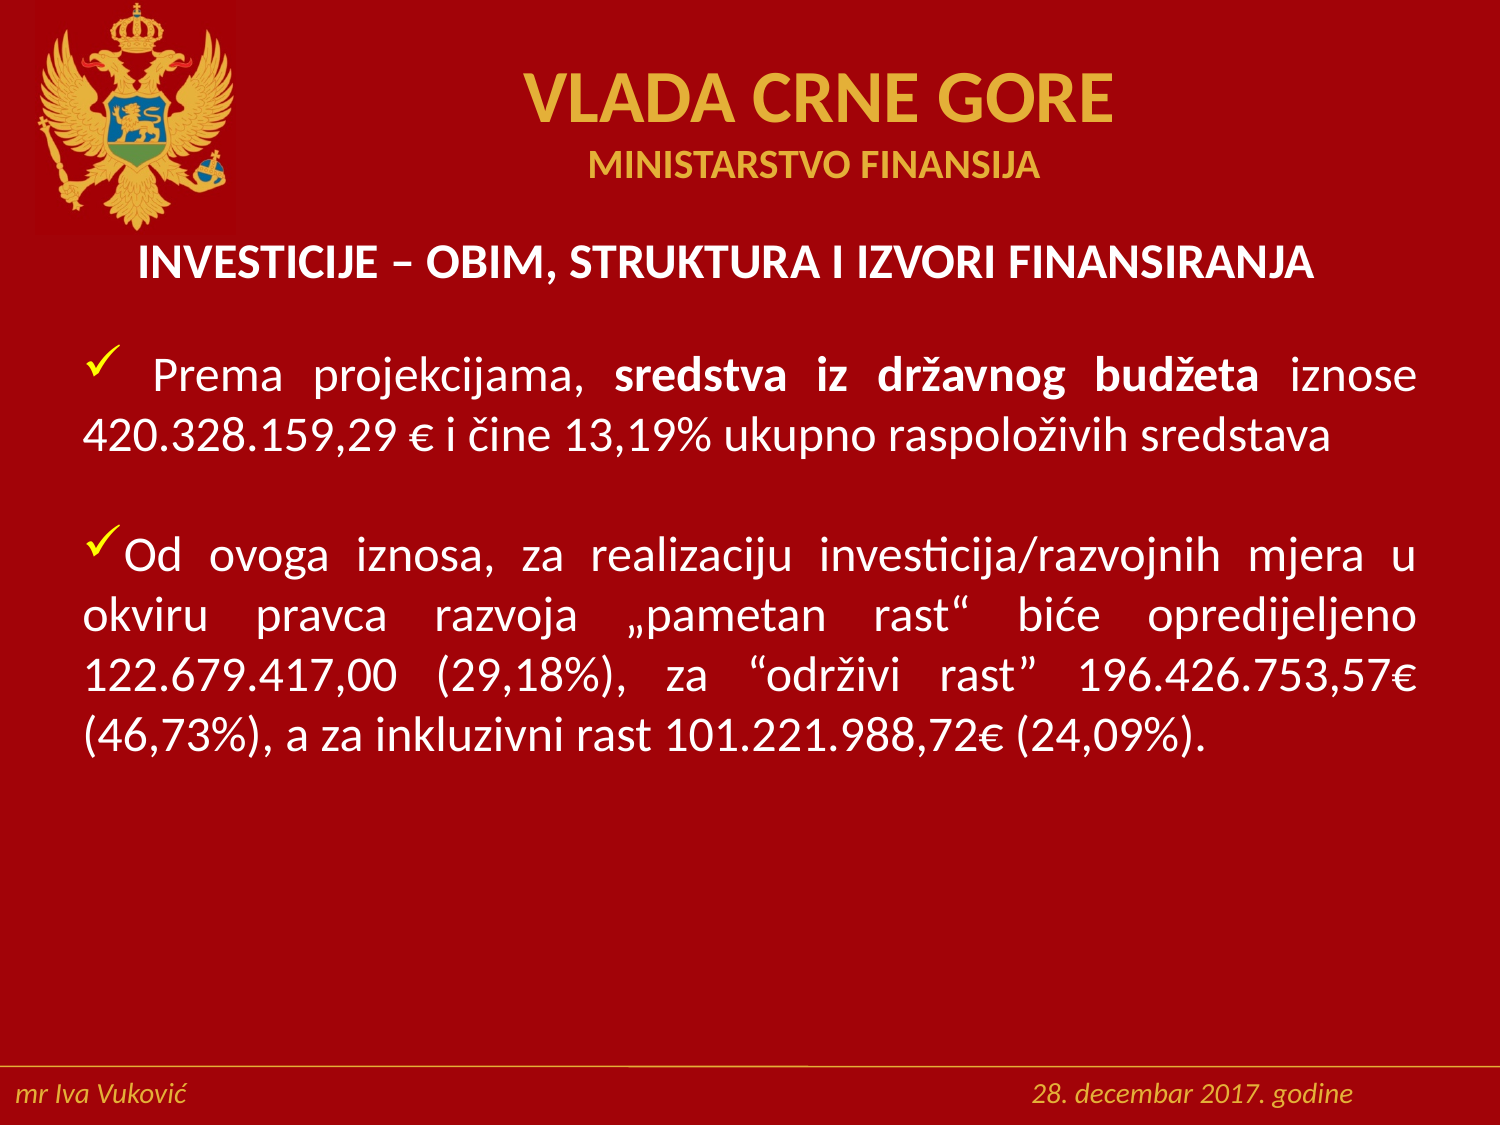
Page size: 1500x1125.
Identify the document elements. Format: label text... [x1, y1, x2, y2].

text_box INVESTICIJE – OBIM, STRUKTURA I IZVORI FINANSIRANJA [35, 221, 1418, 296]
subtitle mr Iva Vuković 28. decembar 2017. godine [0, 1072, 1500, 1125]
title VLADA CRNE GORE Ministarstvo finansija [238, 0, 1383, 221]
text_box Prema projekcijama, sredstva iz državnog budžeta iznose 420.328.159,29 € i čine 13,19% ukupno raspoloživih sredstava Od ovoga iznosa, za realizaciju investicija/razvojnih mjera u okviru pravca razvoja „pametan rast“ biće opredijeljeno 122.679.417,00 (29,18%), za “održivi rast” 196.426.753,57€ (46,73%), a za inkluzivni rast 101.221.988,72€ (24,09%). [67, 334, 1433, 882]
picture [34, 0, 237, 235]
